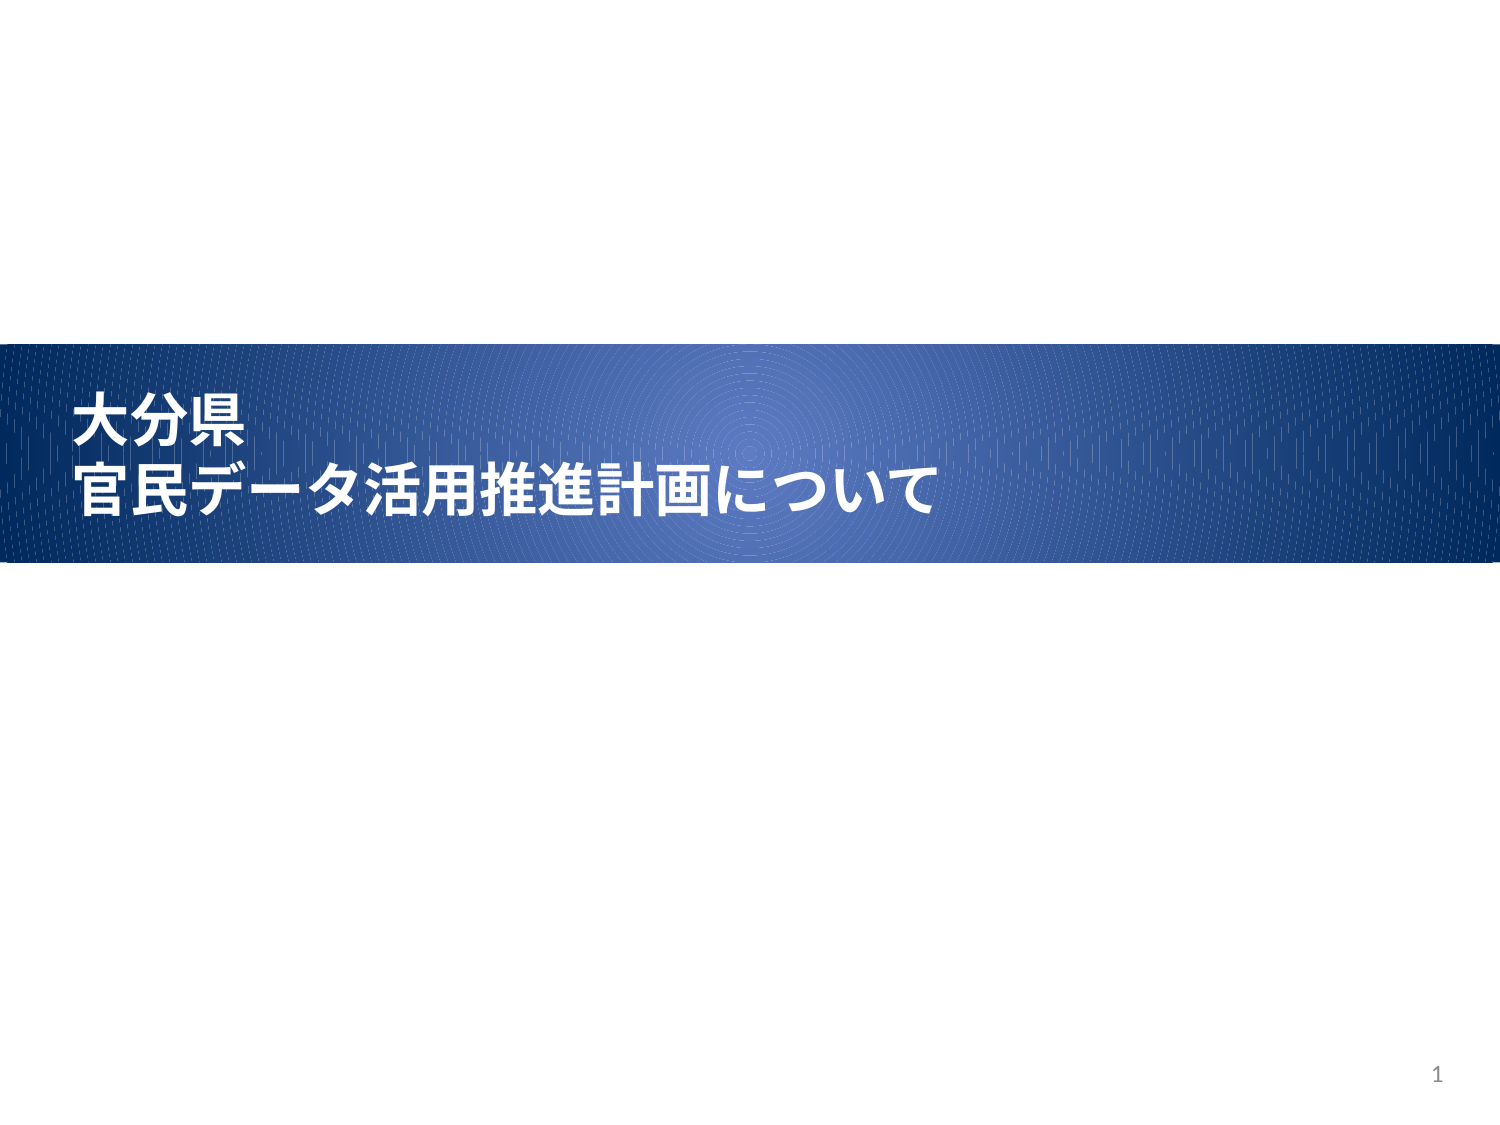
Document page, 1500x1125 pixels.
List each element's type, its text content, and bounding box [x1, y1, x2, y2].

text_box 大分県 官民データ活用推進計画について [0, 344, 1500, 563]
slide_number 1 [1108, 1042, 1459, 1103]
